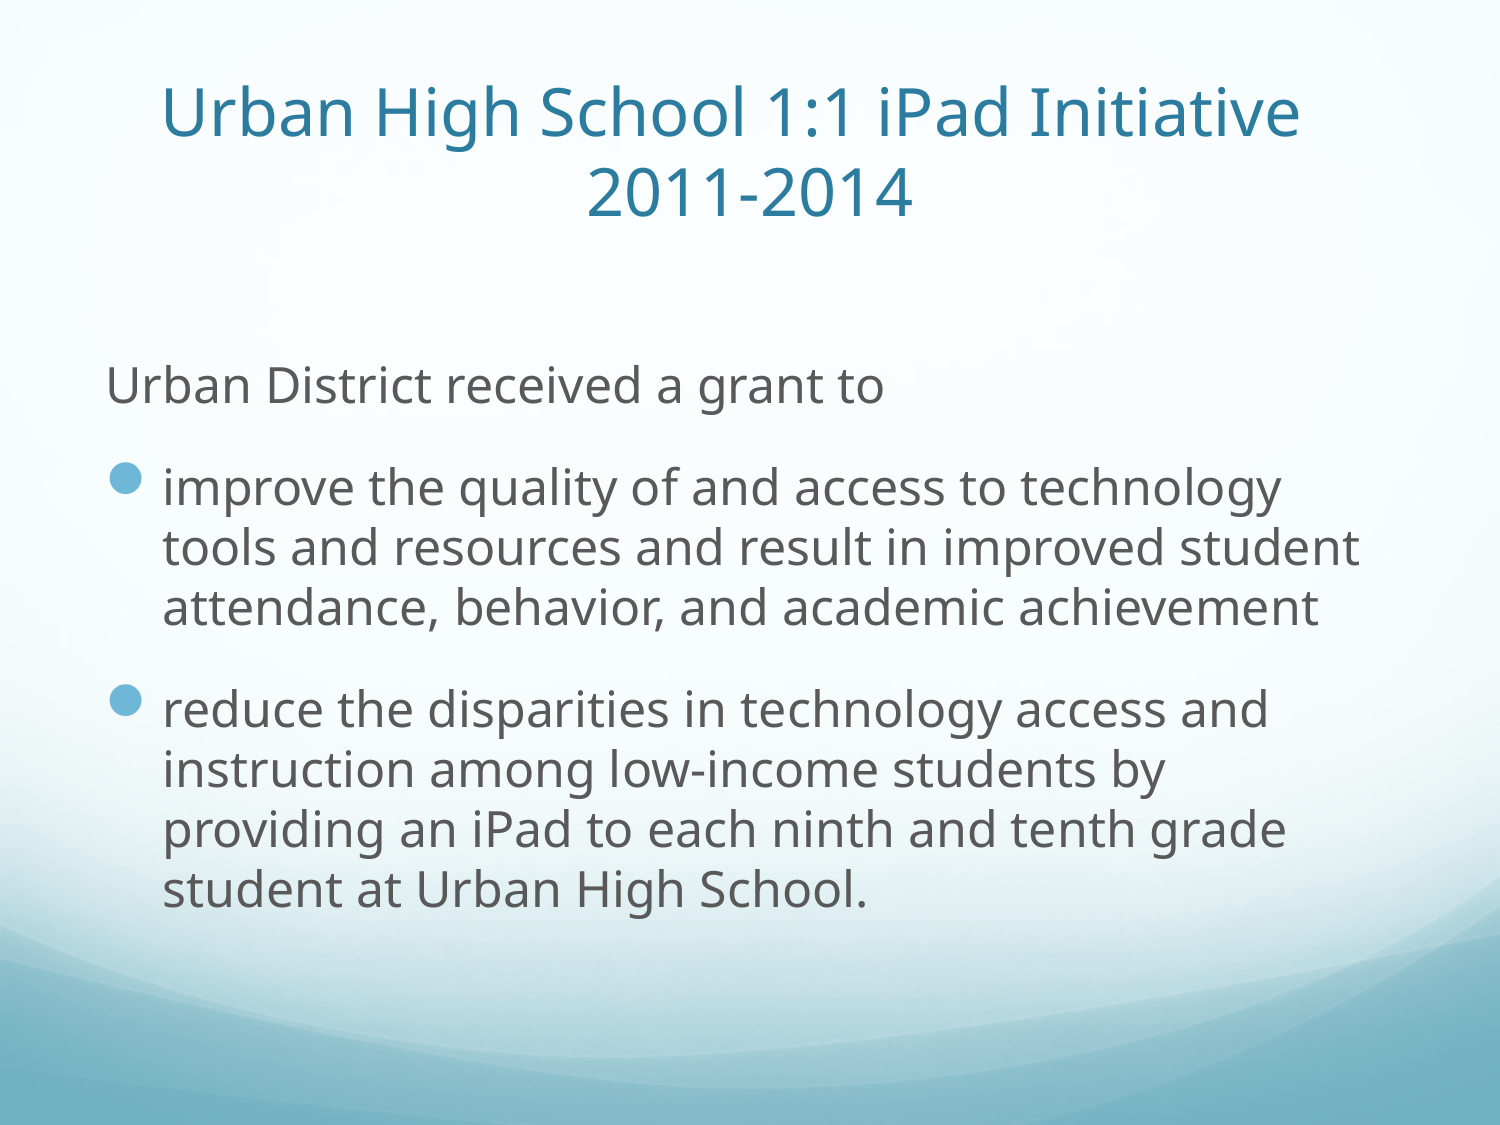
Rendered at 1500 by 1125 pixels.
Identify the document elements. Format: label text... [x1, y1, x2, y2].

list Urban District received a grant to improve the quality of and access to technology tools and resources and result in improved student attendance, behavior, and academic achievement reduce the disparities in technology access and instruction among low-income students by providing an iPad to each ninth and tenth grade student at Urban High School. [90, 346, 1410, 925]
title Urban High School 1:1 iPad Initiative 2011-2014 [90, 17, 1410, 237]
